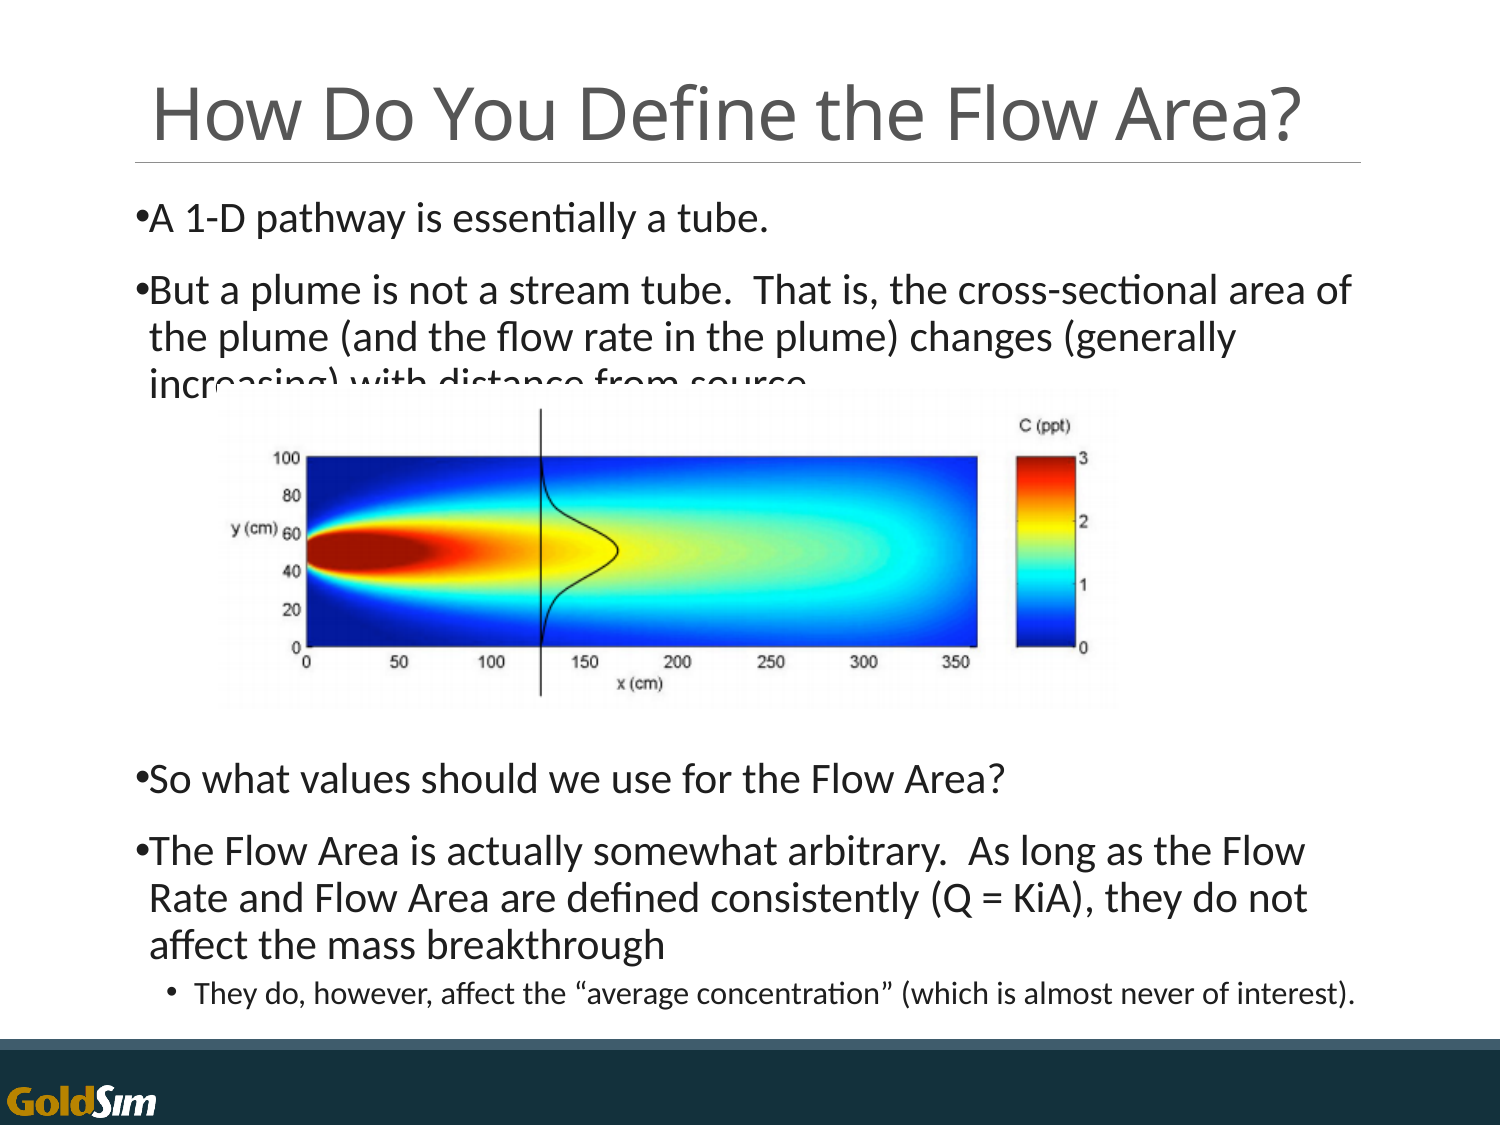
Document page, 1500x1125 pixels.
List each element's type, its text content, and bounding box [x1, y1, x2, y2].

picture [7, 1085, 156, 1118]
picture [216, 384, 1154, 712]
title How Do You Define the Flow Area? [135, 24, 1373, 163]
list A 1-D pathway is essentially a tube. But a plume is not a stream tube. That is, the cross-sectional area of the plume (and the flow rate in the plume) changes (generally increasing) with distance from source So what values should we use for the Flow Area? The Flow Area is actually somewhat arbitrary. As long as the Flow Rate and Flow Area are defined consistently (Q = KiA), they do not affect the mass breakthrough They do, however, affect the “average concentration” (which is almost never of interest). [135, 187, 1373, 1023]
